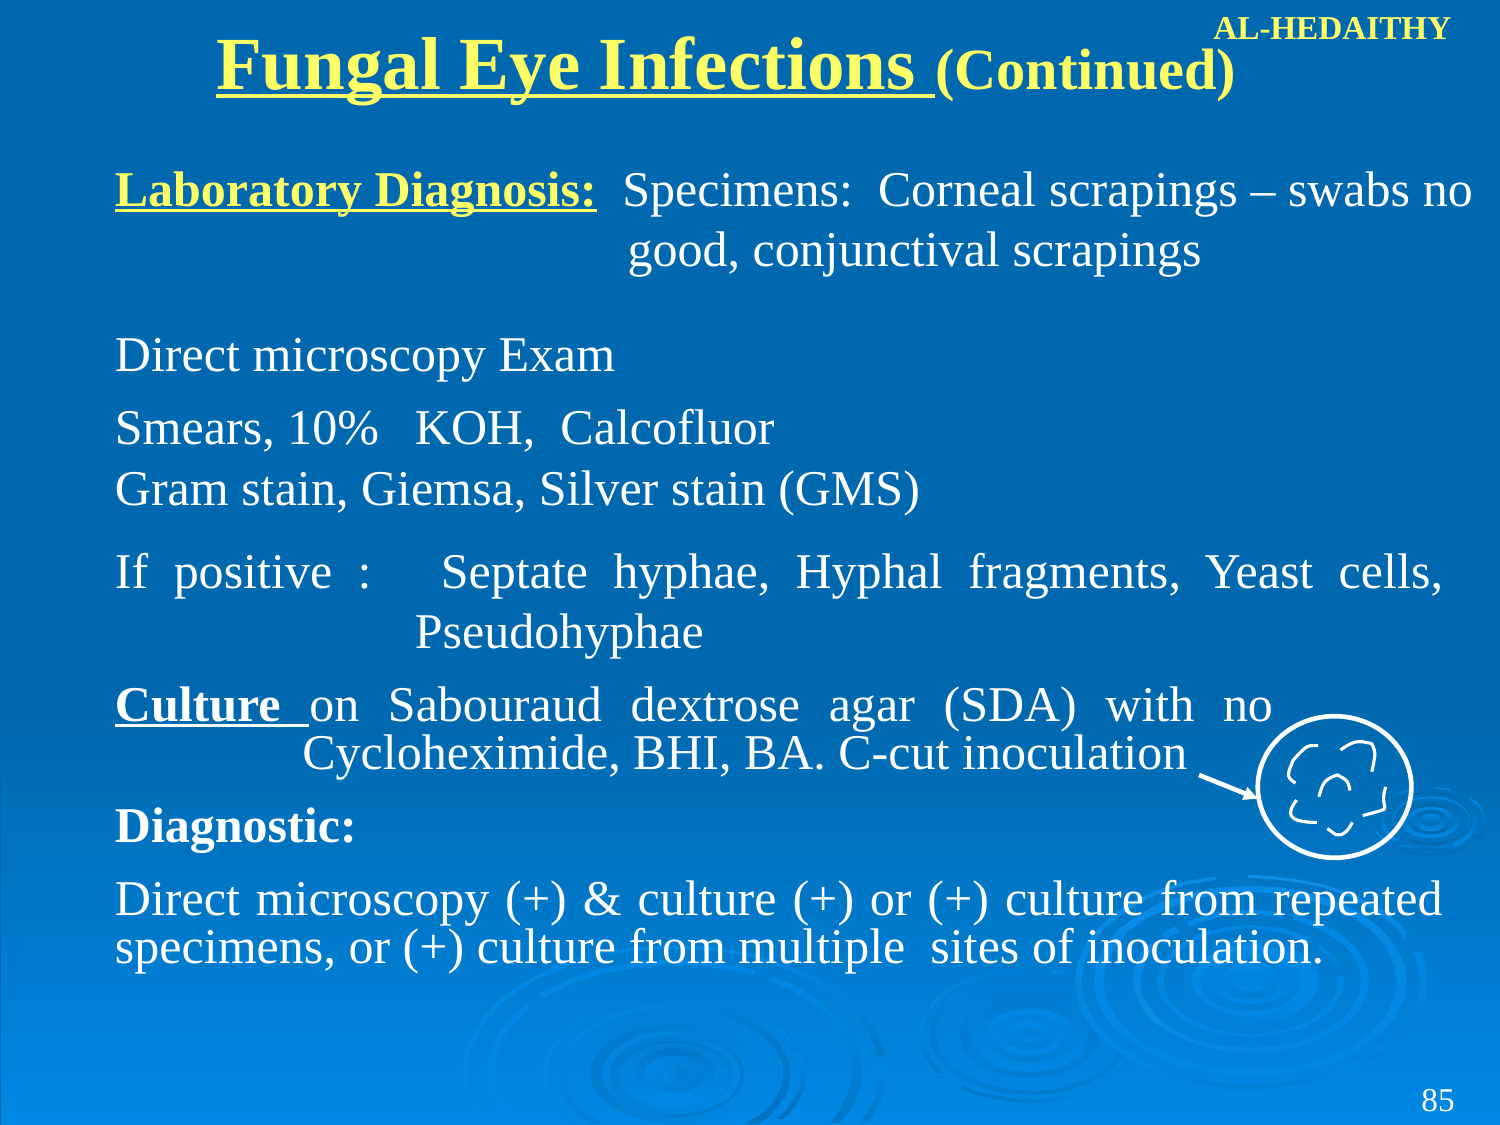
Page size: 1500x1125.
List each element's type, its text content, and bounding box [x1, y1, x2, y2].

text_box [1362, 786, 1386, 816]
text_box [1327, 822, 1353, 835]
text_box [1257, 716, 1412, 858]
text_box AL-HEDAITHY [1198, 0, 1483, 55]
text_box Direct microscopy Exam [100, 314, 703, 389]
text_box Smears, 10% KOH, Calcofluor Gram stain, Giemsa, Silver stain (GMS) If positive : Septate hyphae, Hyphal fragments, Yeast cells, Pseudohyphae Culture on Sabouraud dextrose agar (SDA) with no Cycloheximide, BHI, BA. C-cut inoculation Diagnostic: Direct microscopy (+) & culture (+) or (+) culture from repeated specimens, or (+) culture from multiple sites of inoculation. [100, 408, 1459, 981]
text_box Laboratory Diagnosis: Specimens: Corneal scrapings – swabs no good, conjunctival scrapings [100, 148, 1500, 284]
text_box 85 [1370, 1070, 1500, 1125]
text_box [1340, 741, 1375, 772]
text_box [1198, 774, 1258, 800]
text_box [1318, 774, 1351, 797]
text_box Fungal Eye Infections (Continued) [147, 7, 1306, 112]
text_box [1288, 745, 1319, 784]
text_box [1290, 800, 1317, 823]
